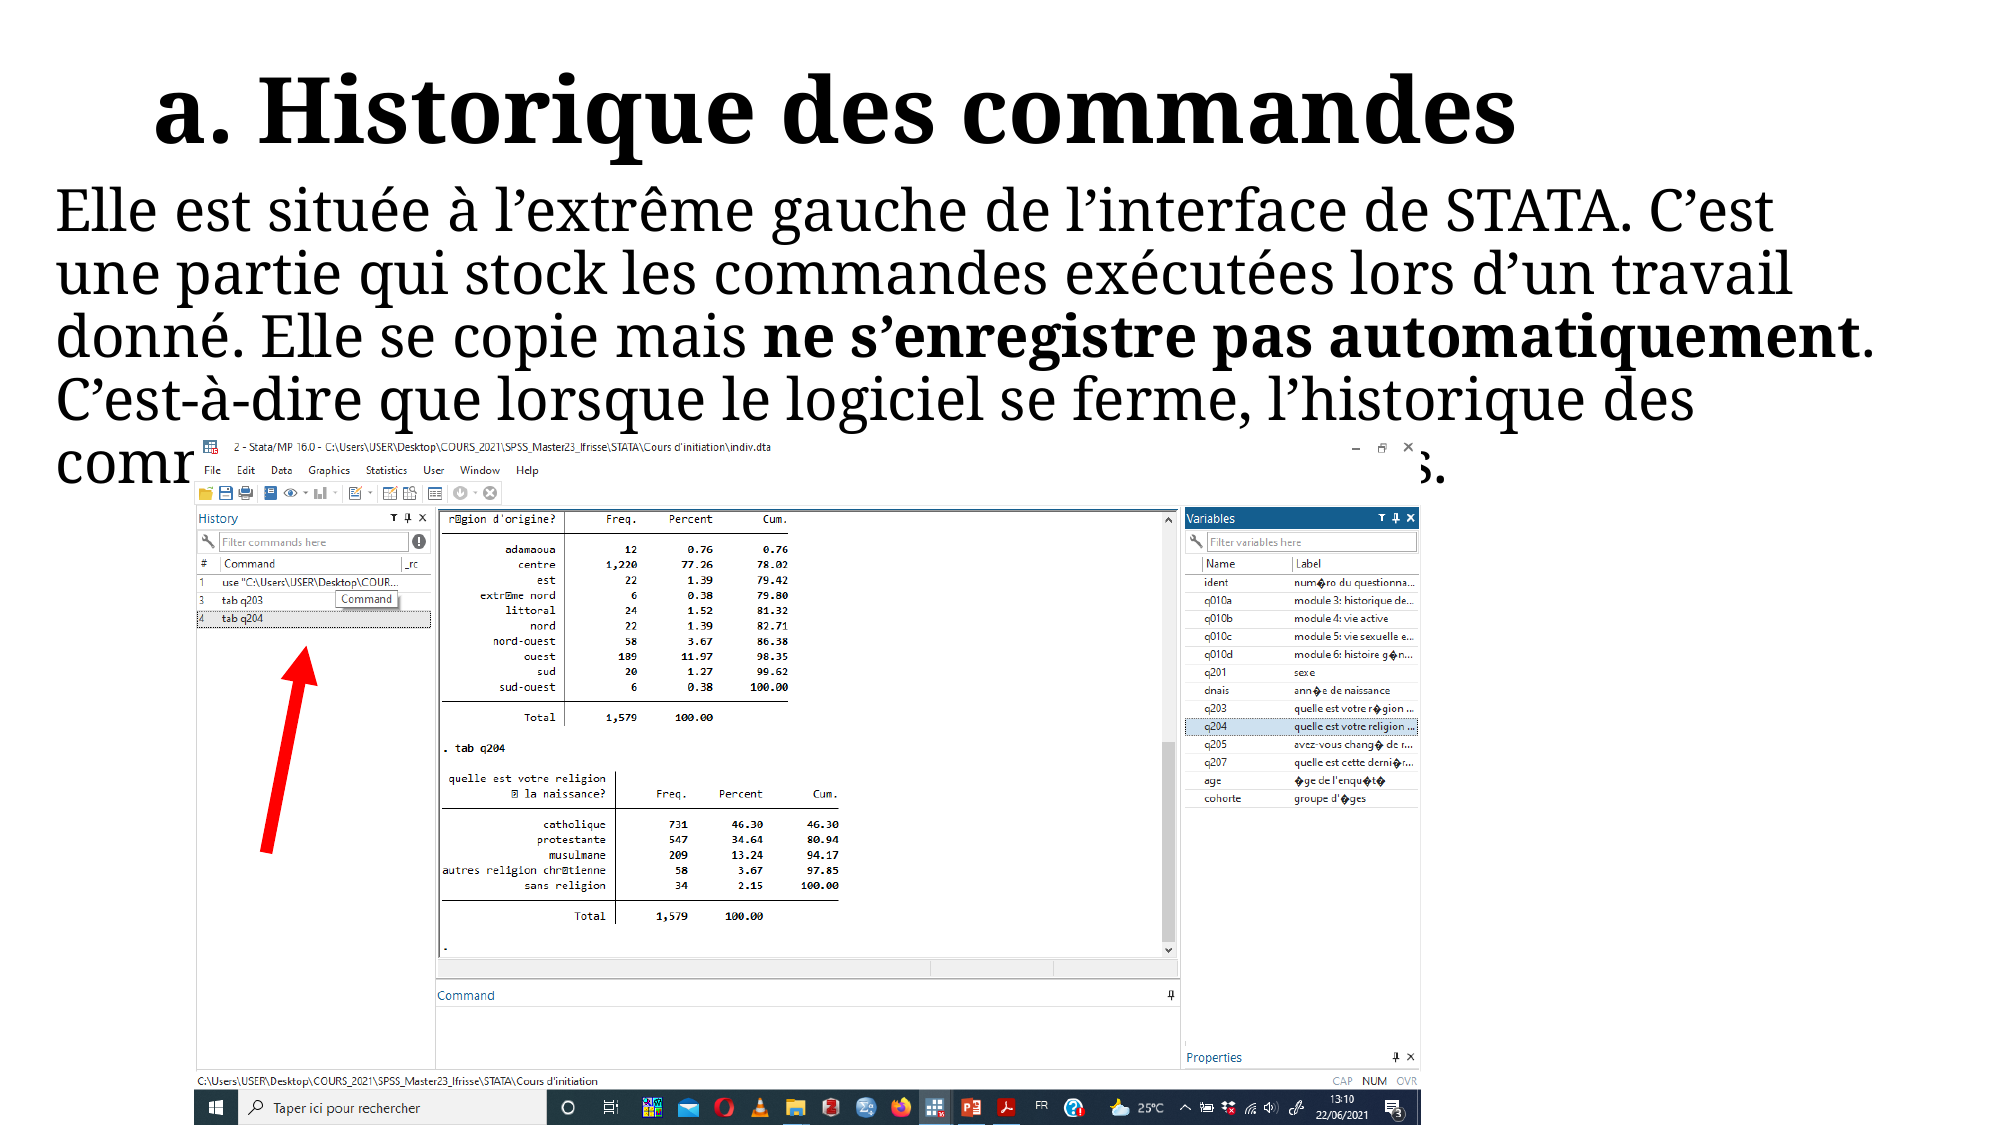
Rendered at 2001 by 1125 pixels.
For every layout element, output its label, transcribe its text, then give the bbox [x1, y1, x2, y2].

picture [194, 435, 1421, 1125]
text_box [266, 645, 307, 853]
list Elle est située à l’extrême gauche de l’interface de STATA. C’est une partie qui stock les commandes exécutées lors d’un travail donné. Elle se copie mais ne s’enregistre pas automatiquement. C’est-à-dire que lorsque le logiciel se ferme, l’historique des commandes disparait à la réouverture et à jamais. [40, 173, 1895, 1125]
title a. Historique des commandes [137, 59, 1863, 173]
